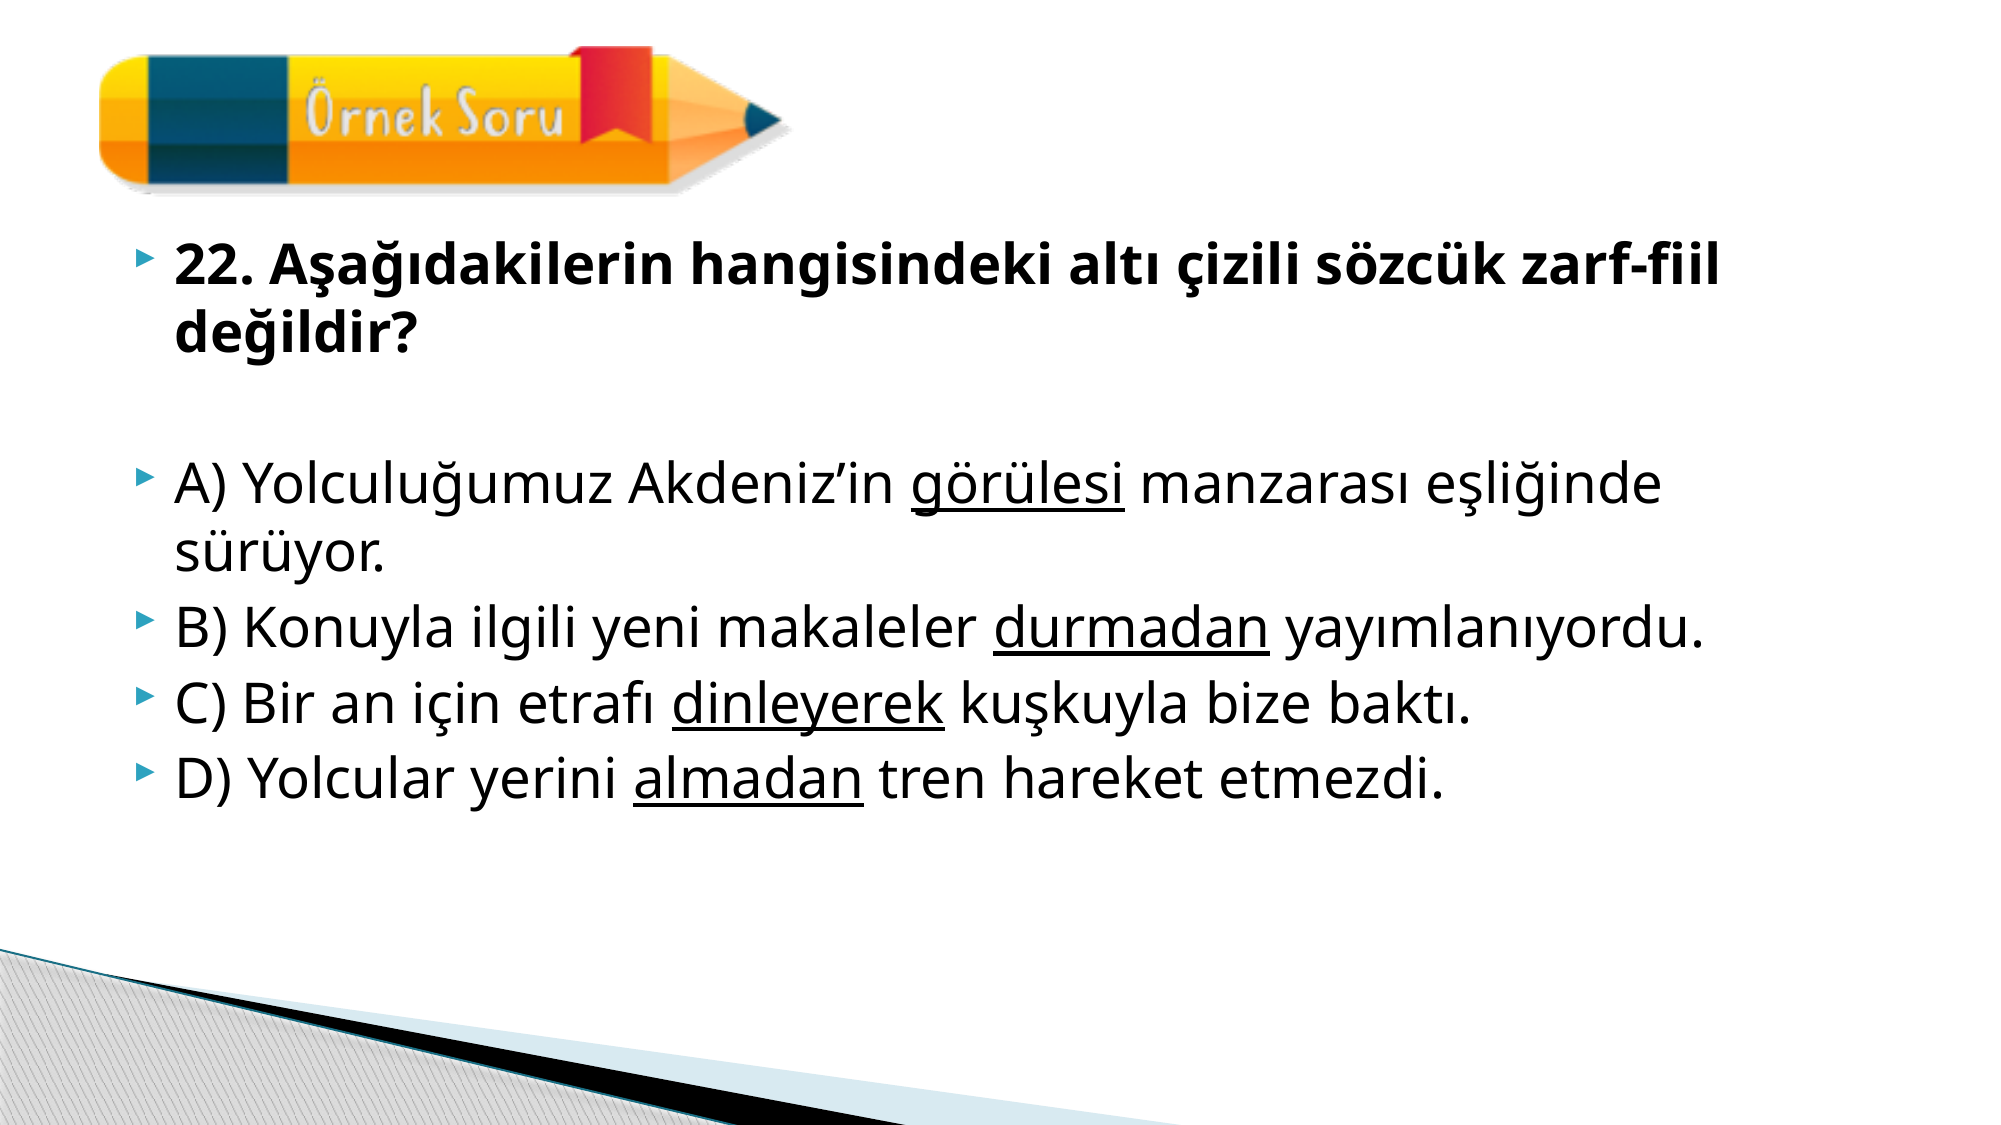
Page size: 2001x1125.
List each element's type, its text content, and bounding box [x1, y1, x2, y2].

list 22. Aşağıdakilerin hangisindeki altı çizili sözcük zarf-fiil değildir? A) Yolculuğumuz Akdeniz’in görülesi manzarası eşliğinde sürüyor. B) Konuyla ilgili yeni makaleler durmadan yayımlanıyordu. C) Bir an için etrafı dinleyerek kuşkuyla bize baktı. D) Yolcular yerini almadan tren hareket etmezdi. [99, 221, 1900, 986]
picture [99, 46, 794, 199]
